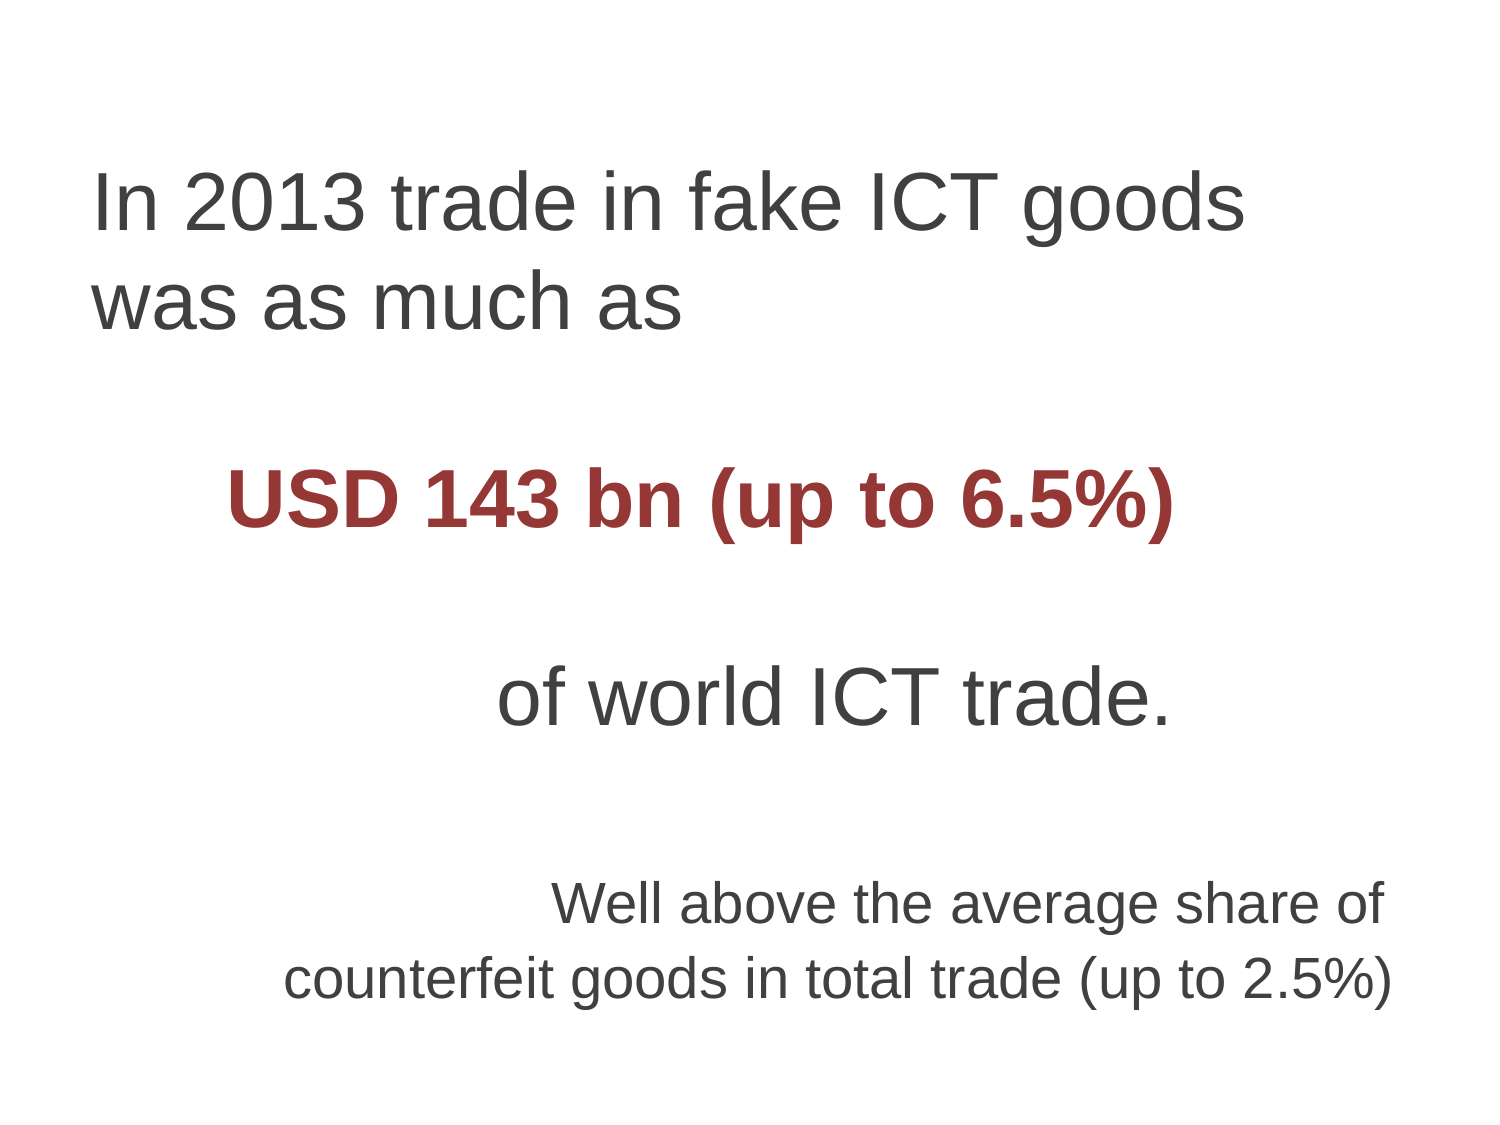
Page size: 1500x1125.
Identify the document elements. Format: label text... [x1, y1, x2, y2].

title In 2013 trade in fake ICT goods was as much as USD 143 bn (up to 6.5%) of world ICT trade. Well above the average share of counterfeit goods in total trade (up to 2.5%) [76, 125, 1427, 1033]
